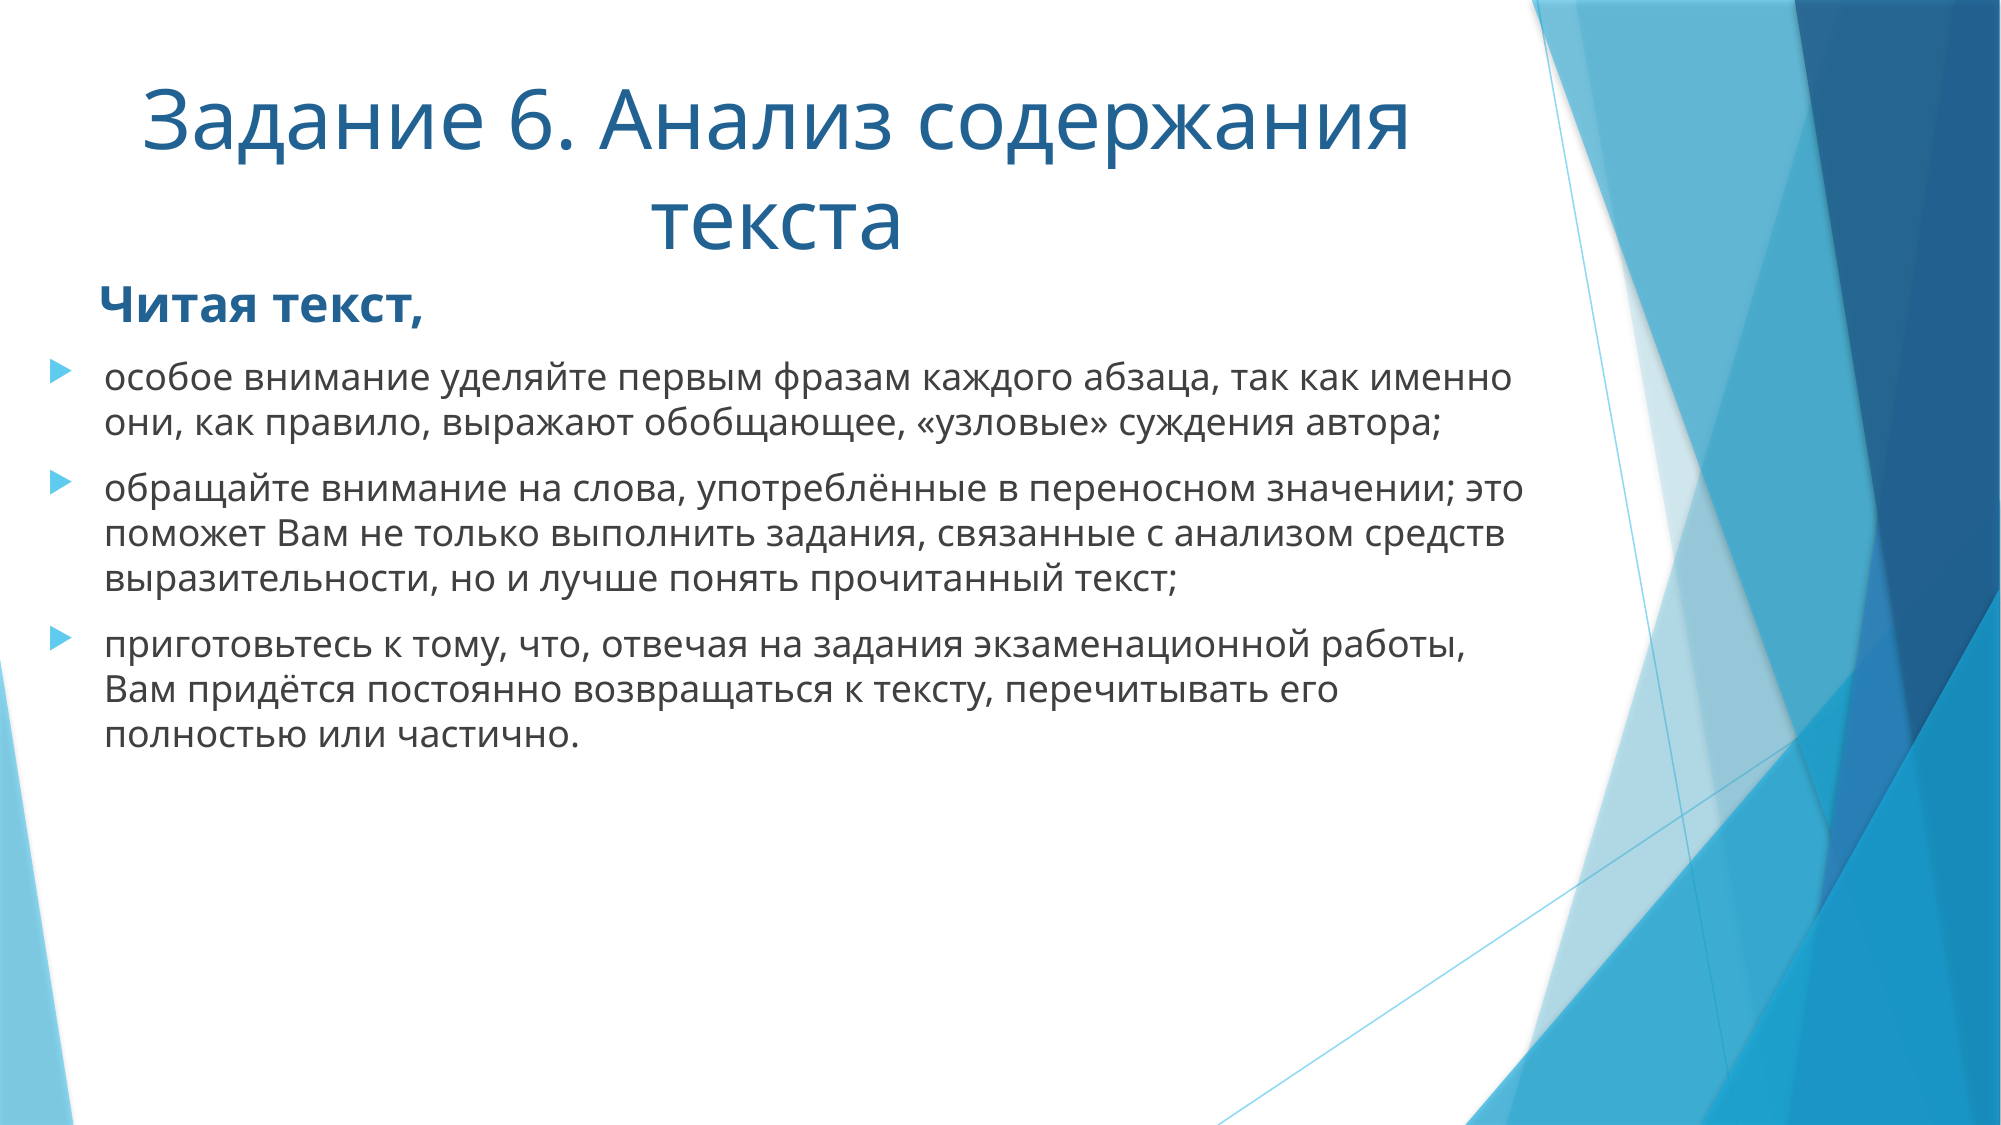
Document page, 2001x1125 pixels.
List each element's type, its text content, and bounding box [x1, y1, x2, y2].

list Читая текст, особое внимание уделяйте первым фразам каждого абзаца, так как именно они, как правило, выражают обобщающее, «узловые» суждения автора; обращайте внимание на слова, употреблённые в переносном значении; это поможет Вам не только выполнить задания, связанные с анализом средств выразительности, но и лучше понять прочитанный текст; приготовьтесь к тому, что, отвечая на задания экзаменационной работы, Вам придётся постоянно возвращаться к тексту, перечитывать его полностью или частично. [32, 264, 1564, 1067]
text_box Задание 6. Анализ содержания текста [0, 58, 1556, 228]
